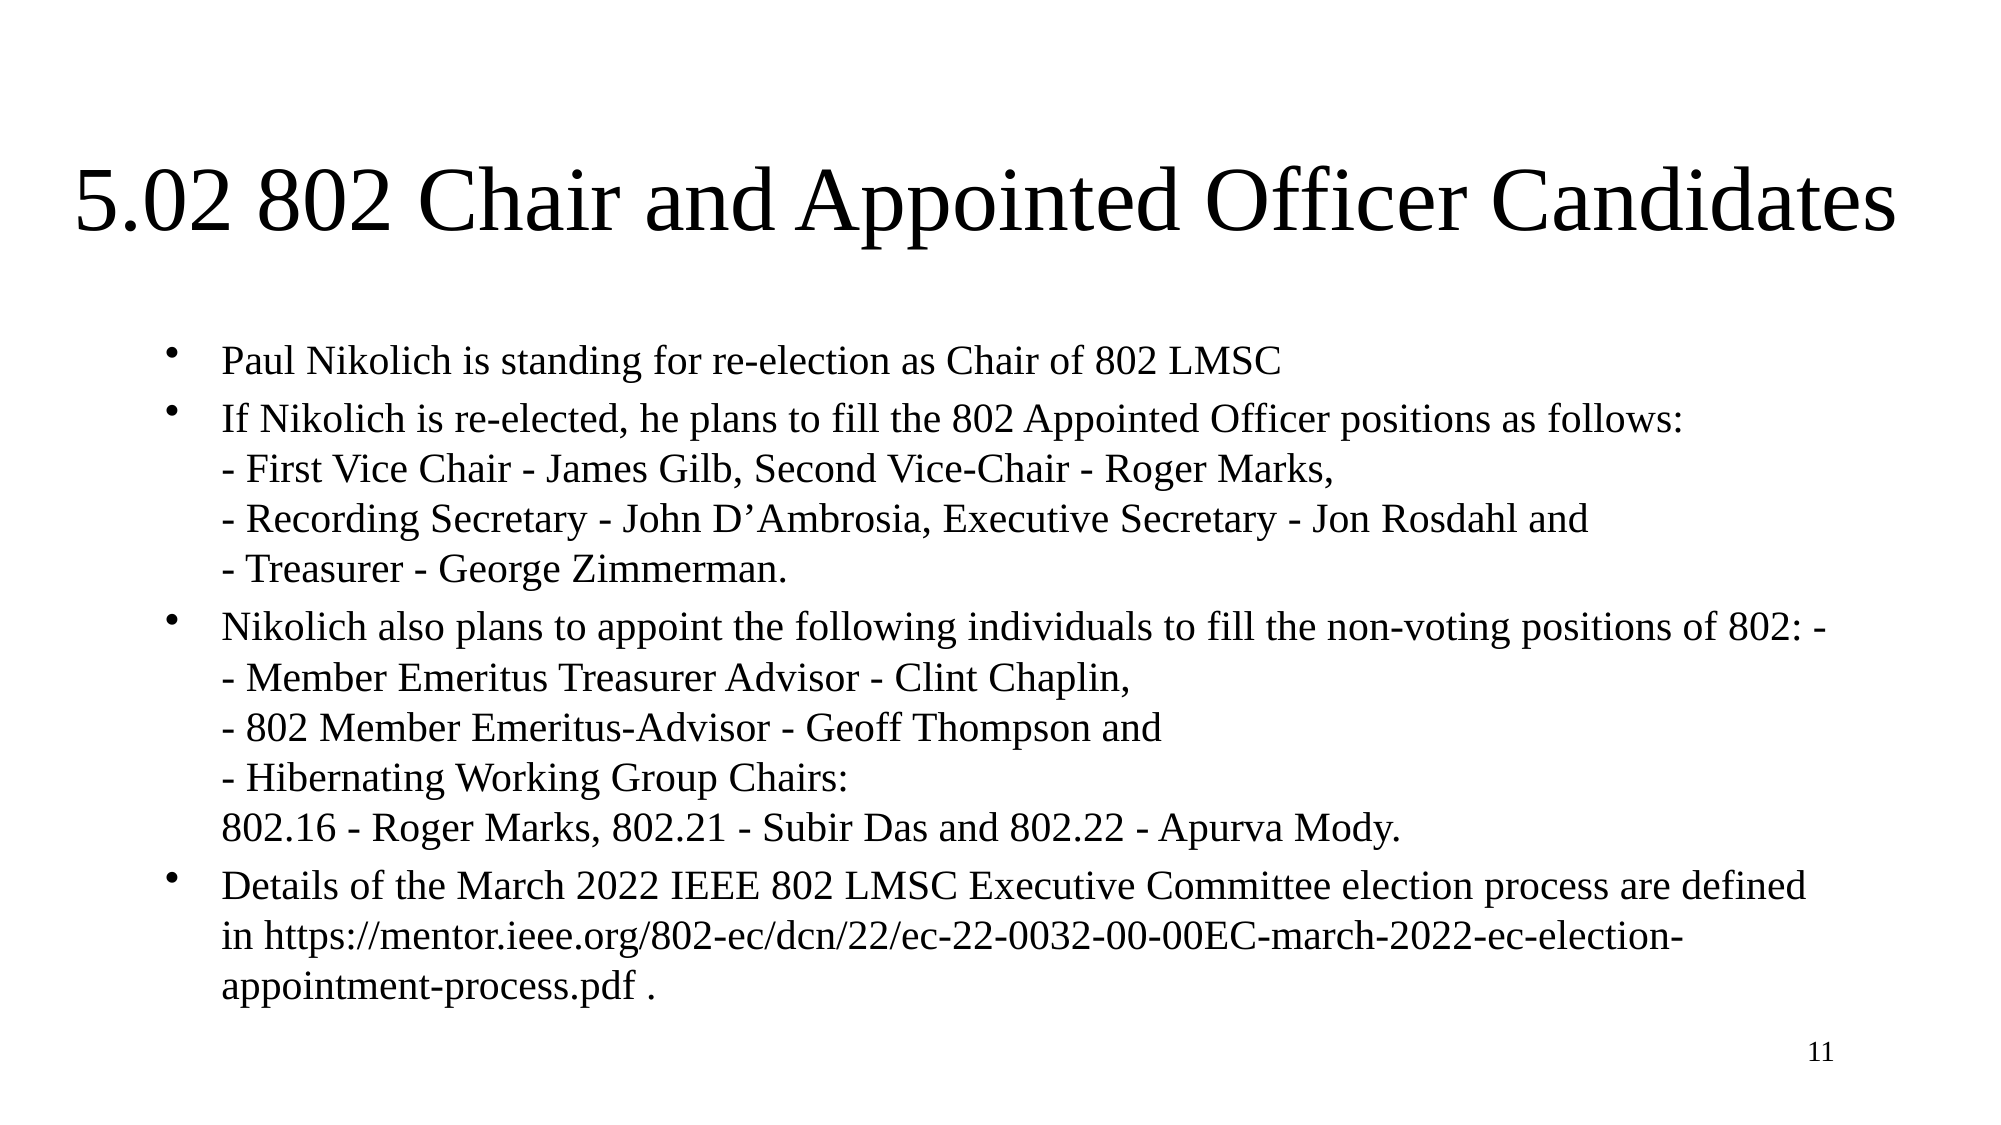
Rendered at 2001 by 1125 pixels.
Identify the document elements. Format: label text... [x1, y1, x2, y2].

slide_number 11 [1433, 1024, 1851, 1101]
title 5.02 802 Chair and Appointed Officer Candidates [37, 99, 1938, 288]
list Paul Nikolich is standing for re-election as Chair of 802 LMSC If Nikolich is re-elected, he plans to fill the 802 Appointed Officer positions as follows: - First Vice Chair - James Gilb, Second Vice-Chair - Roger Marks, - Recording Secretary - John D’Ambrosia, Executive Secretary - Jon Rosdahl and - Treasurer - George Zimmerman. Nikolich also plans to appoint the following individuals to fill the non-voting positions of 802: - - Member Emeritus Treasurer Advisor - Clint Chaplin, - 802 Member Emeritus-Advisor - Geoff Thompson and - Hibernating Working Group Chairs: 802.16 - Roger Marks, 802.21 - Subir Das and 802.22 - Apurva Mody. Details of the March 2022 IEEE 802 LMSC Executive Committee election process are defined in https://mentor.ieee.org/802-ec/dcn/22/ec-22-0032-00-00EC-march-2022-ec-election-appointment-process.pdf . [149, 324, 1851, 1001]
